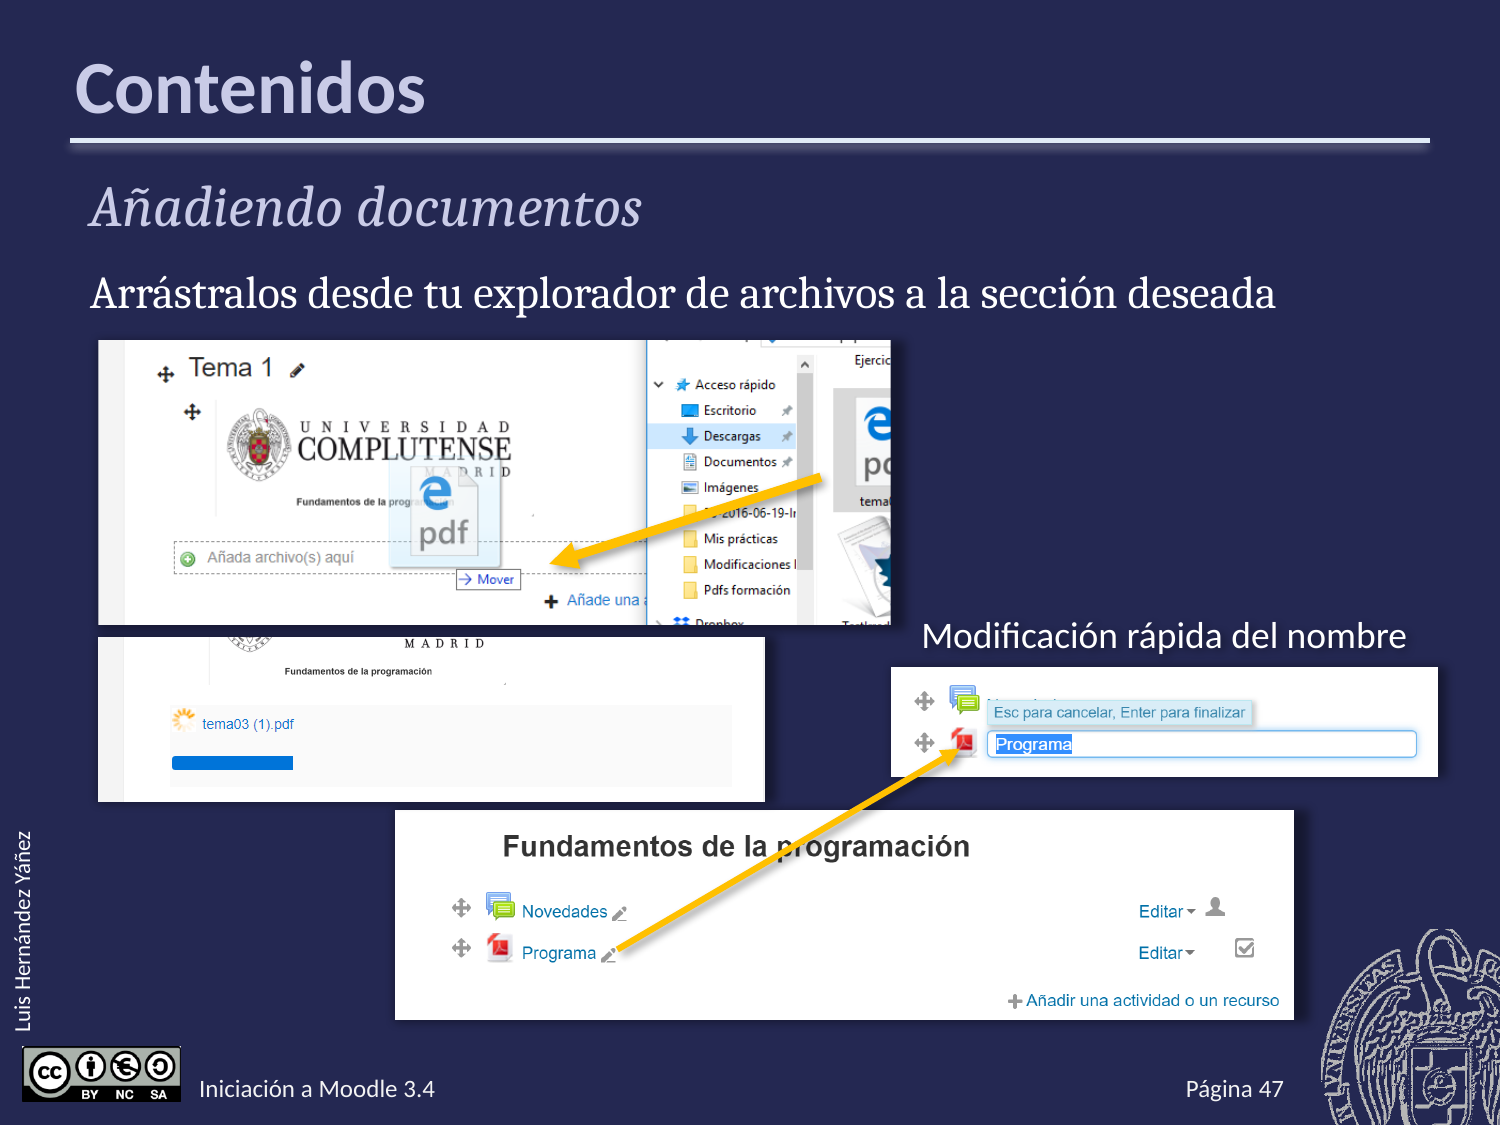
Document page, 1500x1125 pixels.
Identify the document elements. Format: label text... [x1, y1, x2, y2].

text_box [617, 748, 961, 950]
picture [98, 340, 891, 625]
title Contenidos [75, 46, 1425, 129]
picture [891, 666, 1438, 777]
picture [1321, 929, 1500, 1125]
text_box Modificación rápida del nombre [904, 601, 1425, 665]
picture [22, 1046, 181, 1102]
list Añadiendo documentos Arrástralos desde tu explorador de archivos a la sección deseada [75, 160, 1425, 1017]
footer Iniciación a Moodle 3.4 [199, 1042, 1114, 1103]
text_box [548, 476, 822, 565]
slide_number Página 46 [1136, 1042, 1285, 1103]
picture [98, 637, 766, 803]
picture [395, 810, 1294, 1020]
